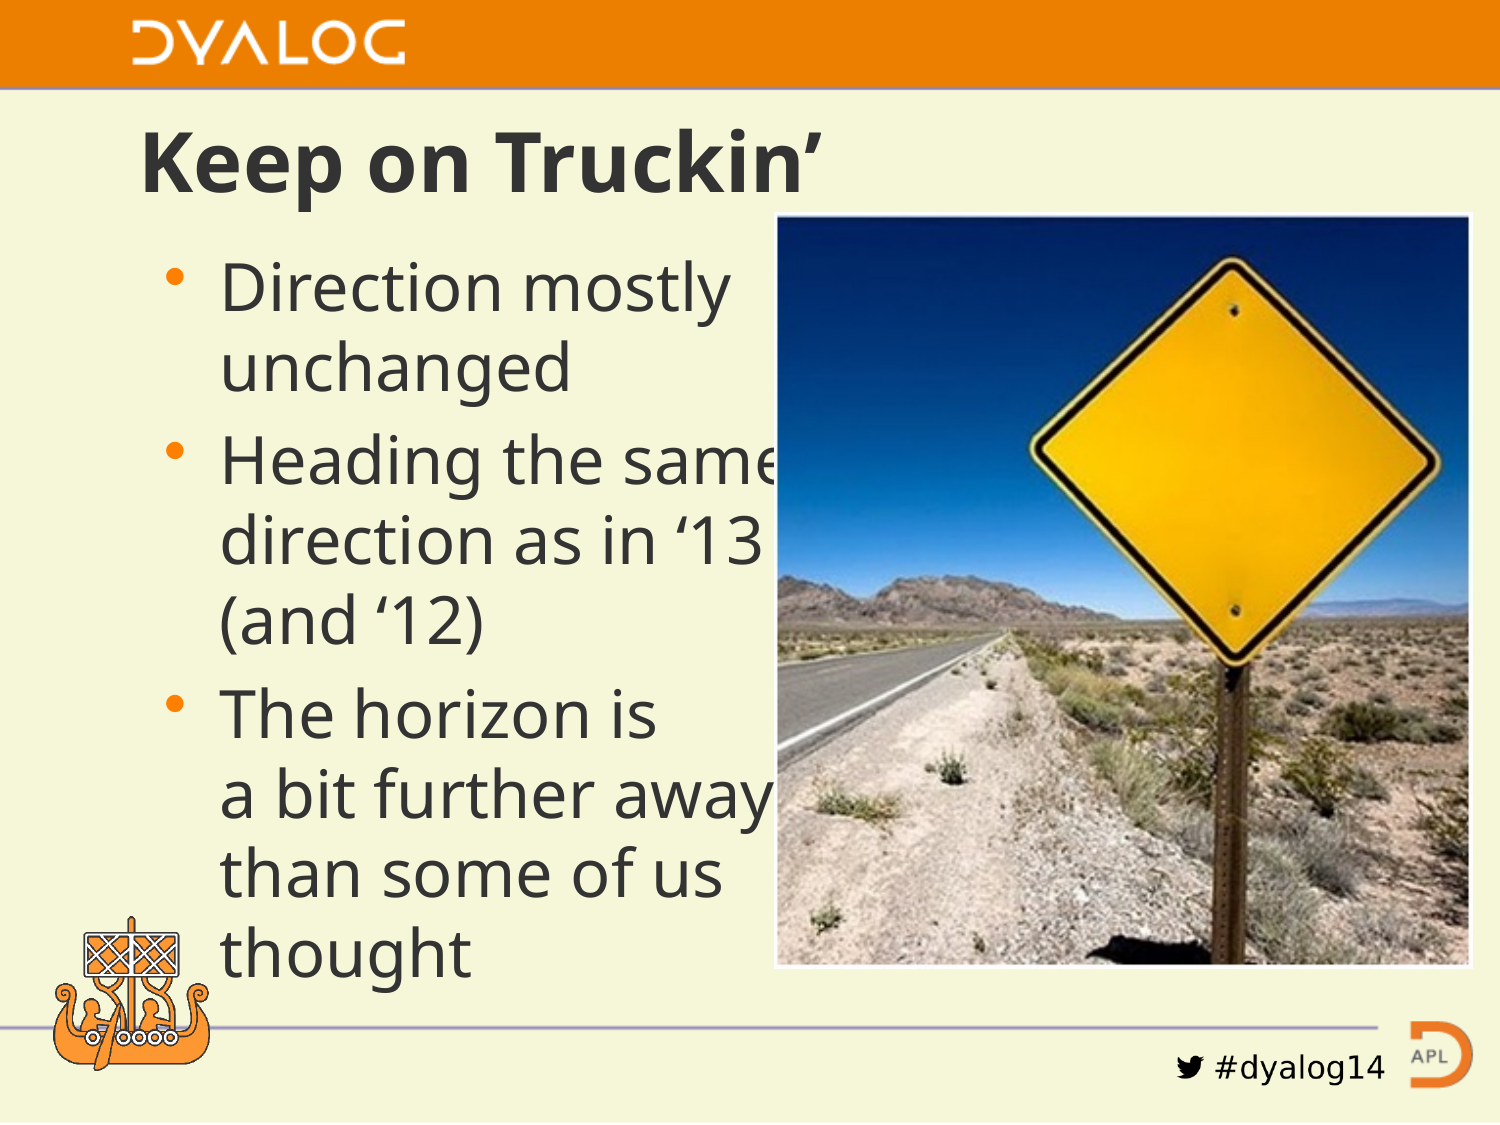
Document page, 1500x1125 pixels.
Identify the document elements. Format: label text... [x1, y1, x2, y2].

picture [0, 0, 1500, 1123]
list Direction mostly unchanged Heading the same direction as in ‘13 (and ‘12) The horizon is a bit further away than some of us thought [148, 237, 769, 876]
title Keep on Truckin’ [123, 101, 1376, 254]
